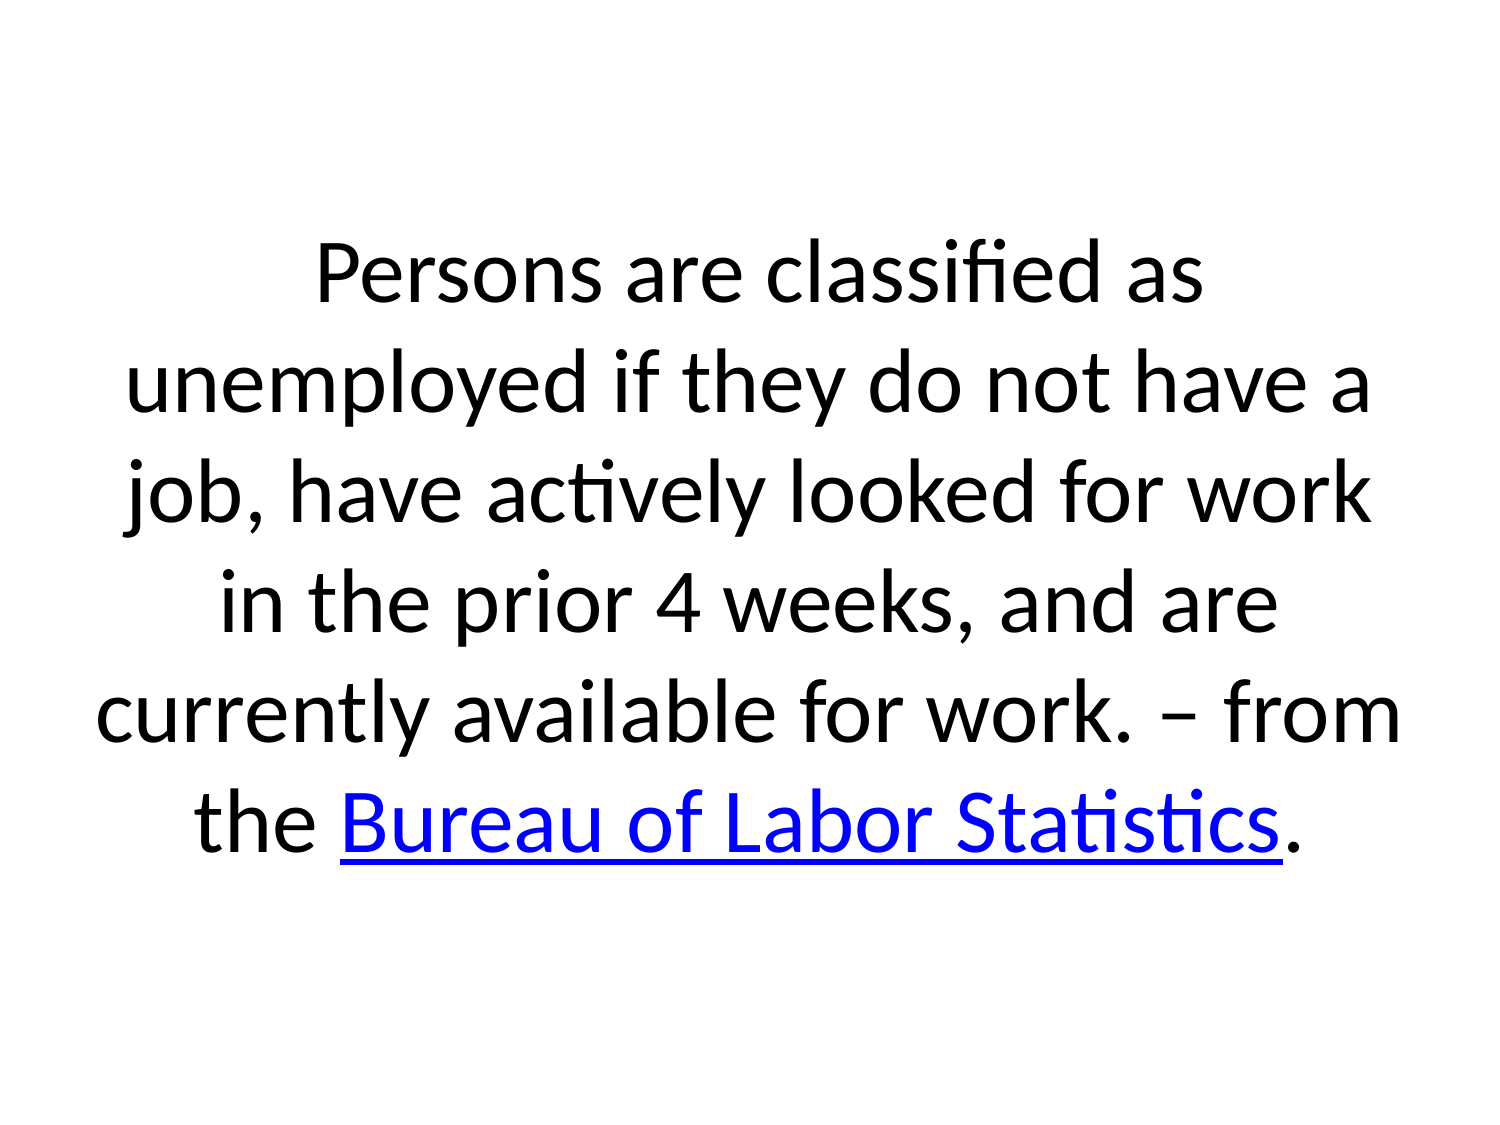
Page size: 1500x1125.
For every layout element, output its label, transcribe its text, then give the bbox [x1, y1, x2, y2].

title Persons are classified as unemployed if they do not have a job, have actively looked for work in the prior 4 weeks, and are currently available for work. – from the Bureau of Labor Statistics. [74, 44, 1426, 1038]
